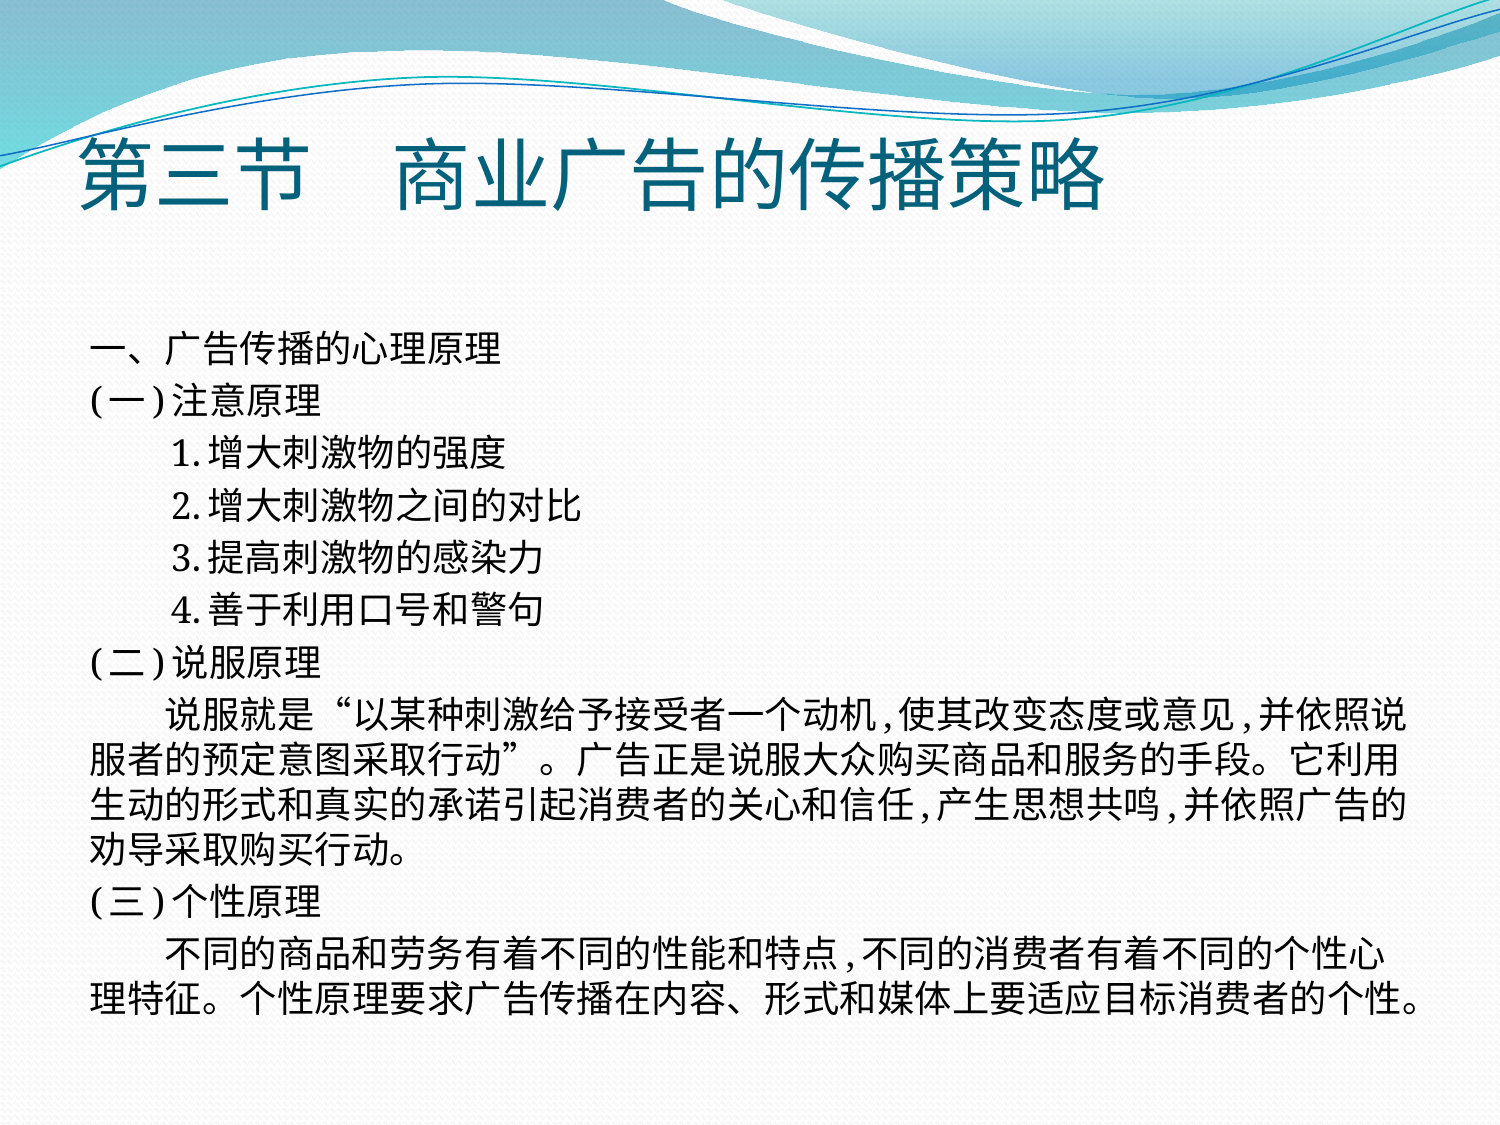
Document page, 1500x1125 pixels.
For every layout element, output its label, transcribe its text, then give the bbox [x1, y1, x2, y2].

title 第三节 商业广告的传播策略 [75, 115, 1425, 220]
list 一、广告传播的心理原理 (一)注意原理 1.增大刺激物的强度 2.增大刺激物之间的对比 3.提高刺激物的感染力 4.善于利用口号和警句 (二)说服原理 说服就是“以某种刺激给予接受者一个动机,使其改变态度或意见,并依照说服者的预定意图采取行动”。广告正是说服大众购买商品和服务的手段。它利用生动的形式和真实的承诺引起消费者的关心和信任,产生思想共鸣,并依照广告的劝导采取购买行动。 (三)个性原理 不同的商品和劳务有着不同的性能和特点,不同的消费者有着不同的个性心理特征。个性原理要求广告传播在内容、形式和媒体上要适应目标消费者的个性。 [75, 317, 1425, 1038]
